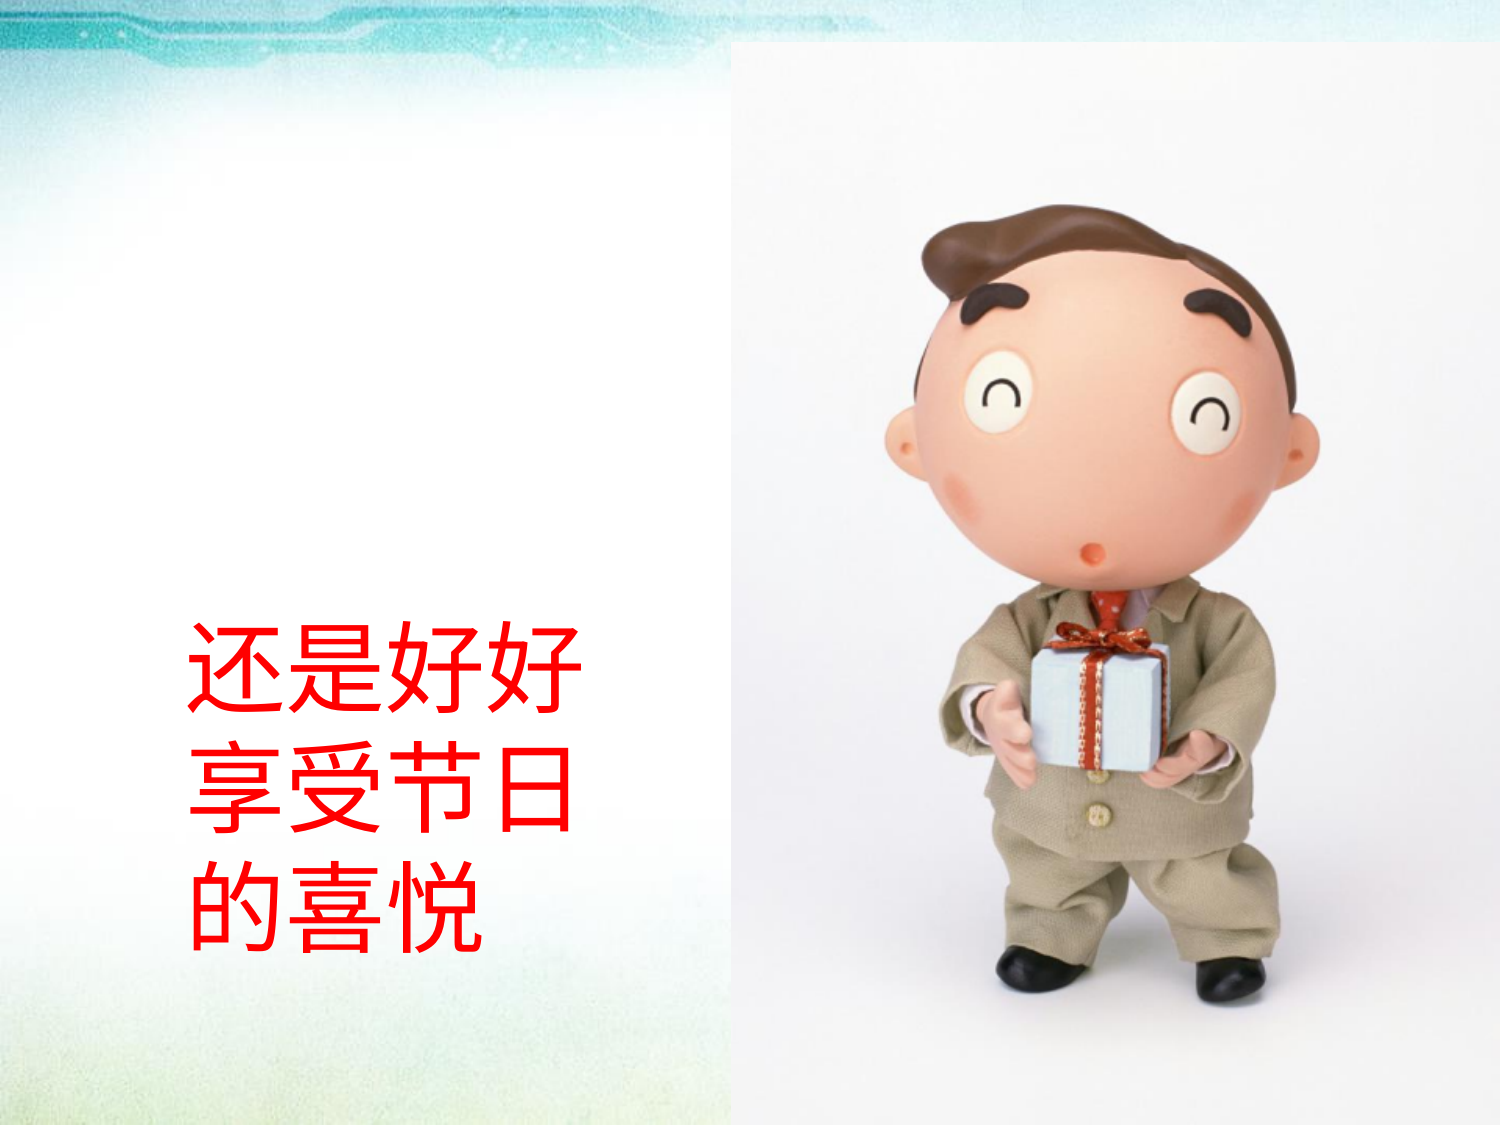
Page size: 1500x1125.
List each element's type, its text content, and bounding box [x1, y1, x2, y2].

picture [0, 0, 1500, 1125]
text_box 还是好好享受节日的喜悦 [171, 597, 691, 973]
